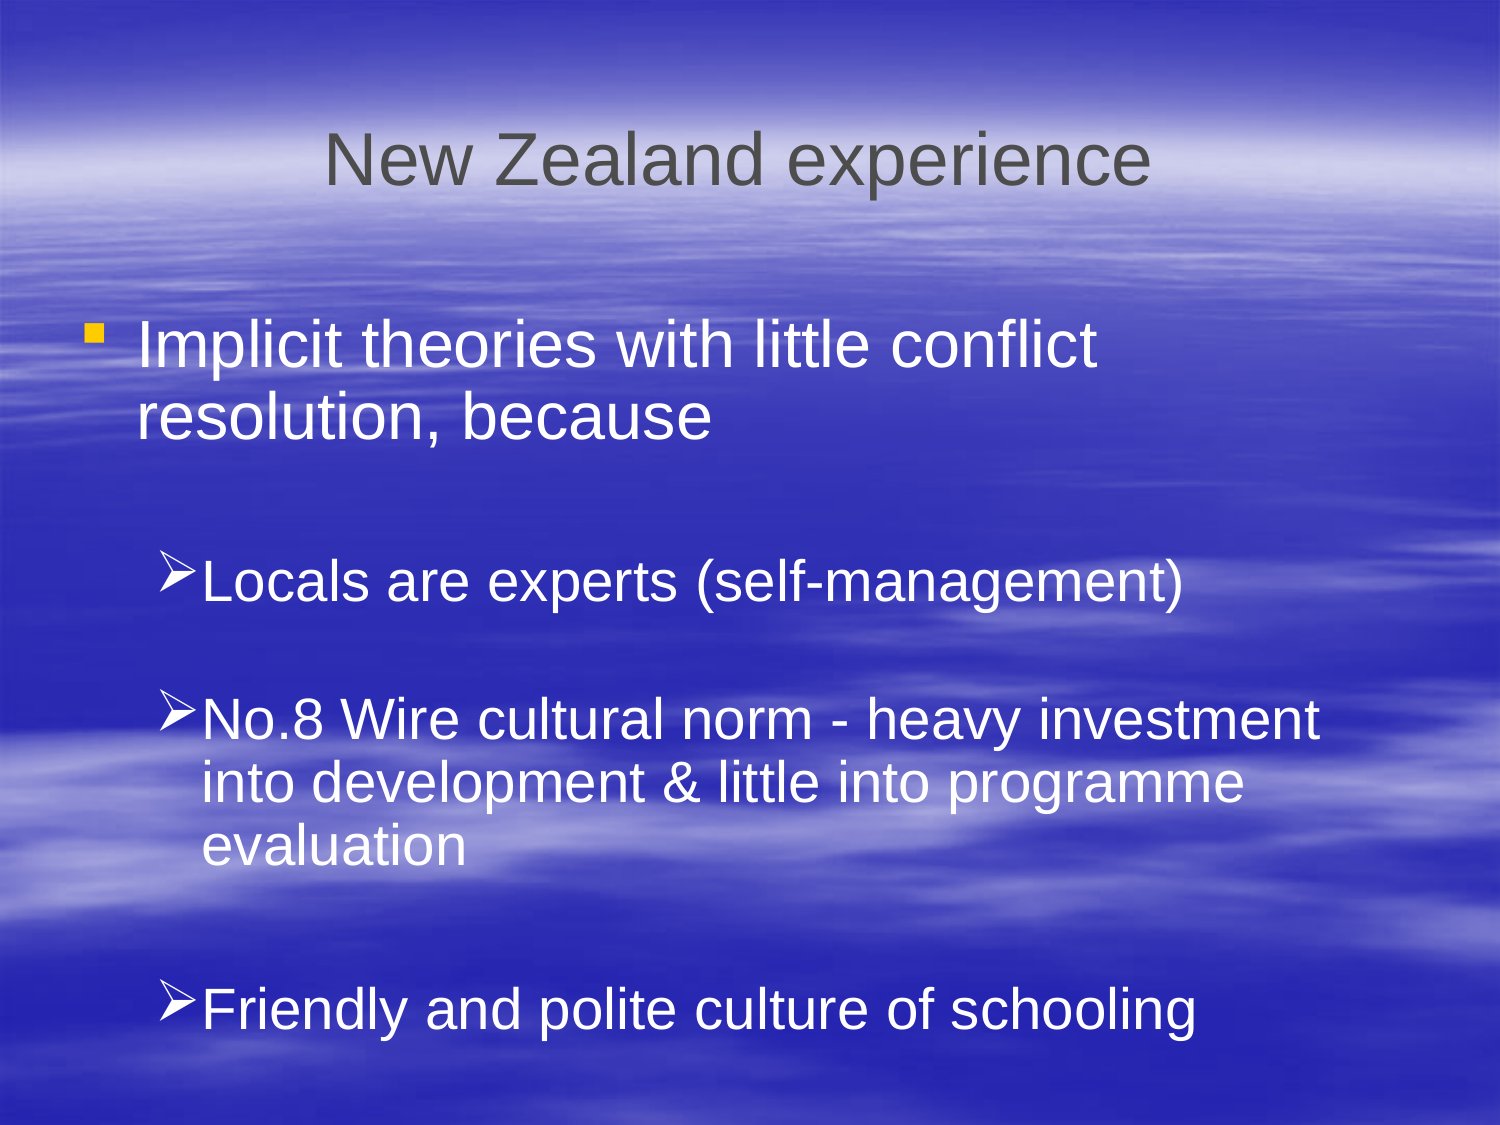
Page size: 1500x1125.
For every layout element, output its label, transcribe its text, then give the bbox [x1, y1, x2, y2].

list Implicit theories with little conflict resolution, because Locals are experts (self-management) No.8 Wire cultural norm - heavy investment into development & little into programme evaluation Friendly and polite culture of schooling [64, 302, 1436, 1095]
title New Zealand experience [40, 89, 1438, 222]
